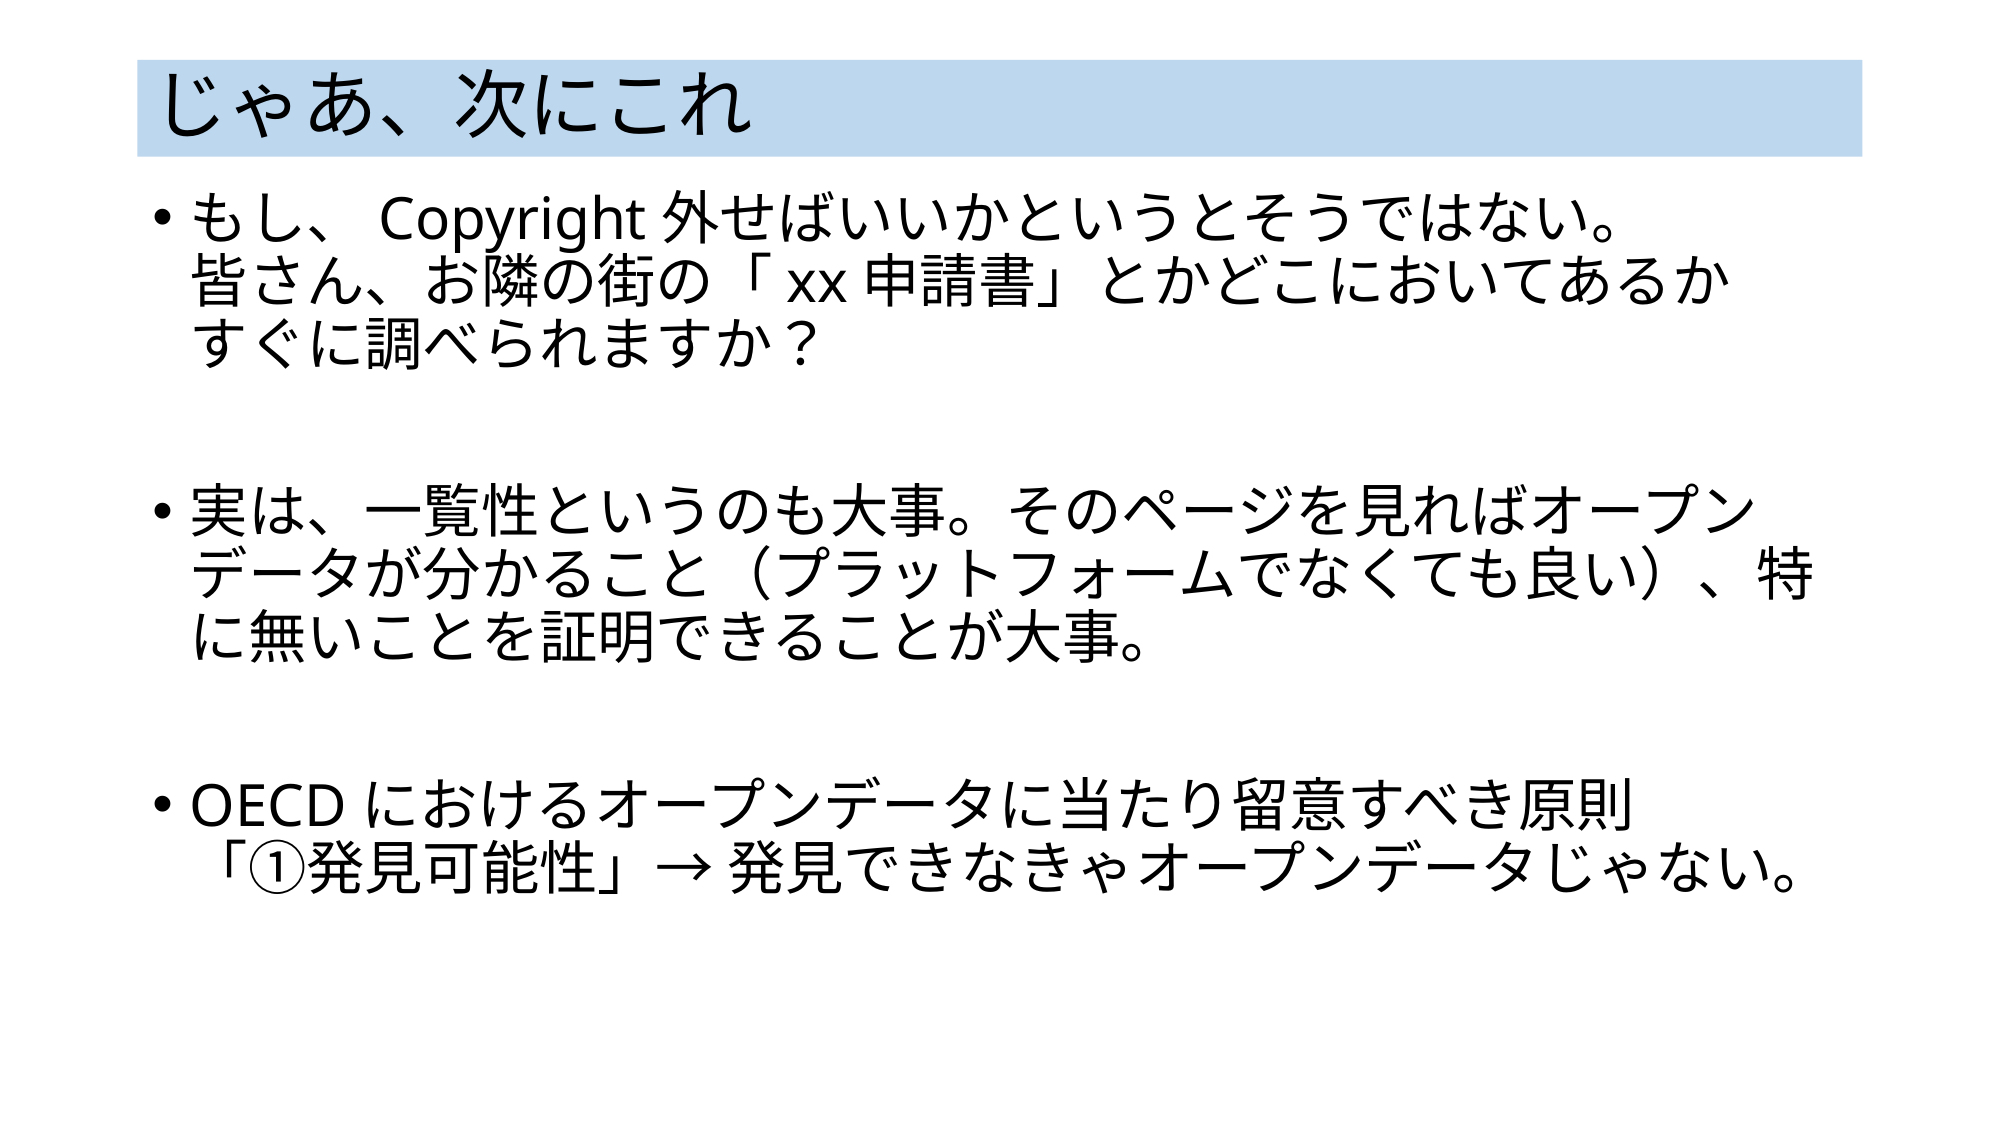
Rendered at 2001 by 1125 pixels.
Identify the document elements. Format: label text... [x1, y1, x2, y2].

list もし、Copyright外せばいいかというとそうではない。 皆さん、お隣の街の「xx申請書」とかどこにおいてあるか すぐに調べられますか？ 実は、一覧性というのも大事。そのページを見ればオープンデータが分かること（プラットフォームでなくても良い）、特に無いことを証明できることが大事。 OECDにおけるオープンデータに当たり留意すべき原則 「①発見可能性」→ 発見できなきゃオープンデータじゃない。 [137, 181, 1863, 1014]
title じゃあ、次にこれ [137, 59, 1863, 157]
